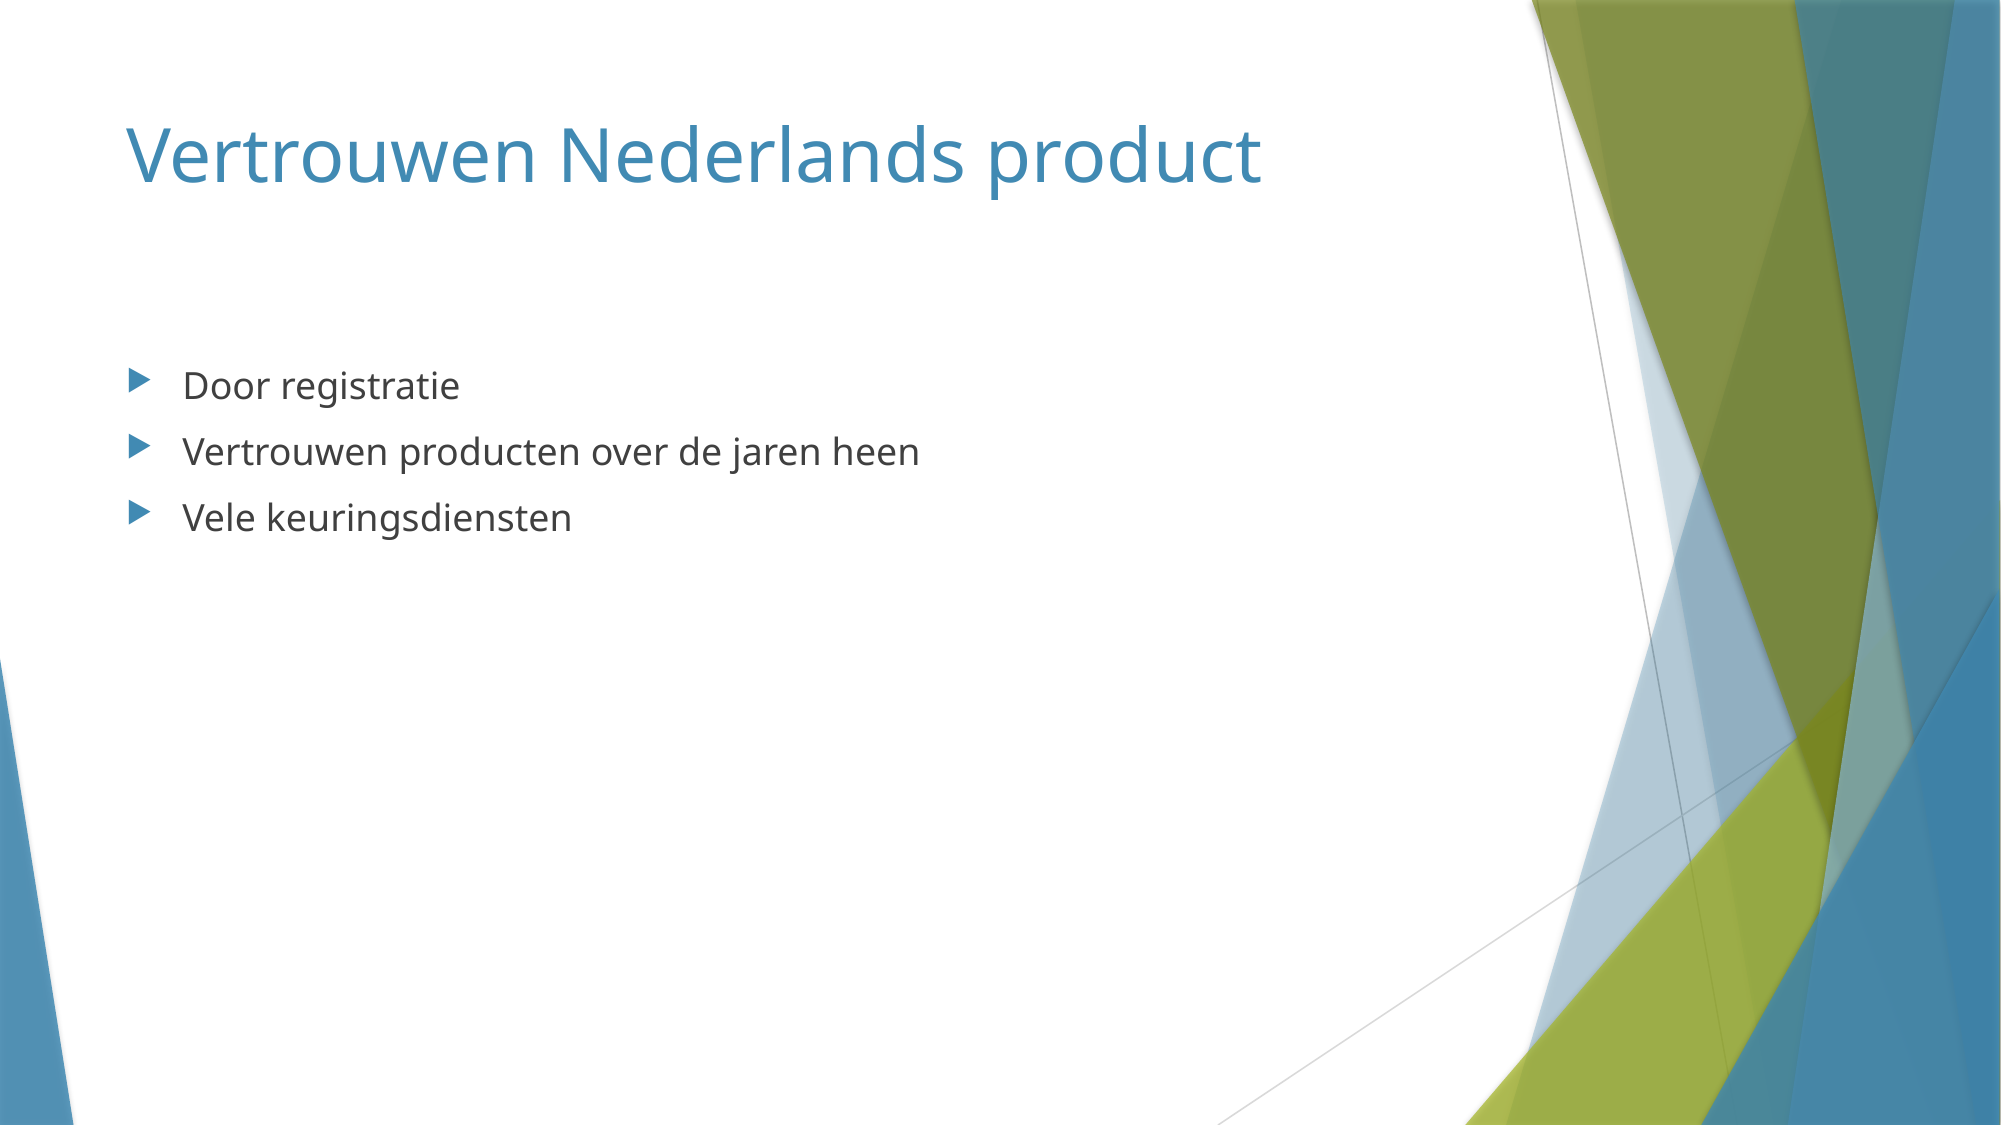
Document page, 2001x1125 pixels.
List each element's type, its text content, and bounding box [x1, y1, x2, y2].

list Door registratie Vertrouwen producten over de jaren heen Vele keuringsdiensten [111, 354, 1522, 992]
title Vertrouwen Nederlands product [111, 99, 1522, 317]
